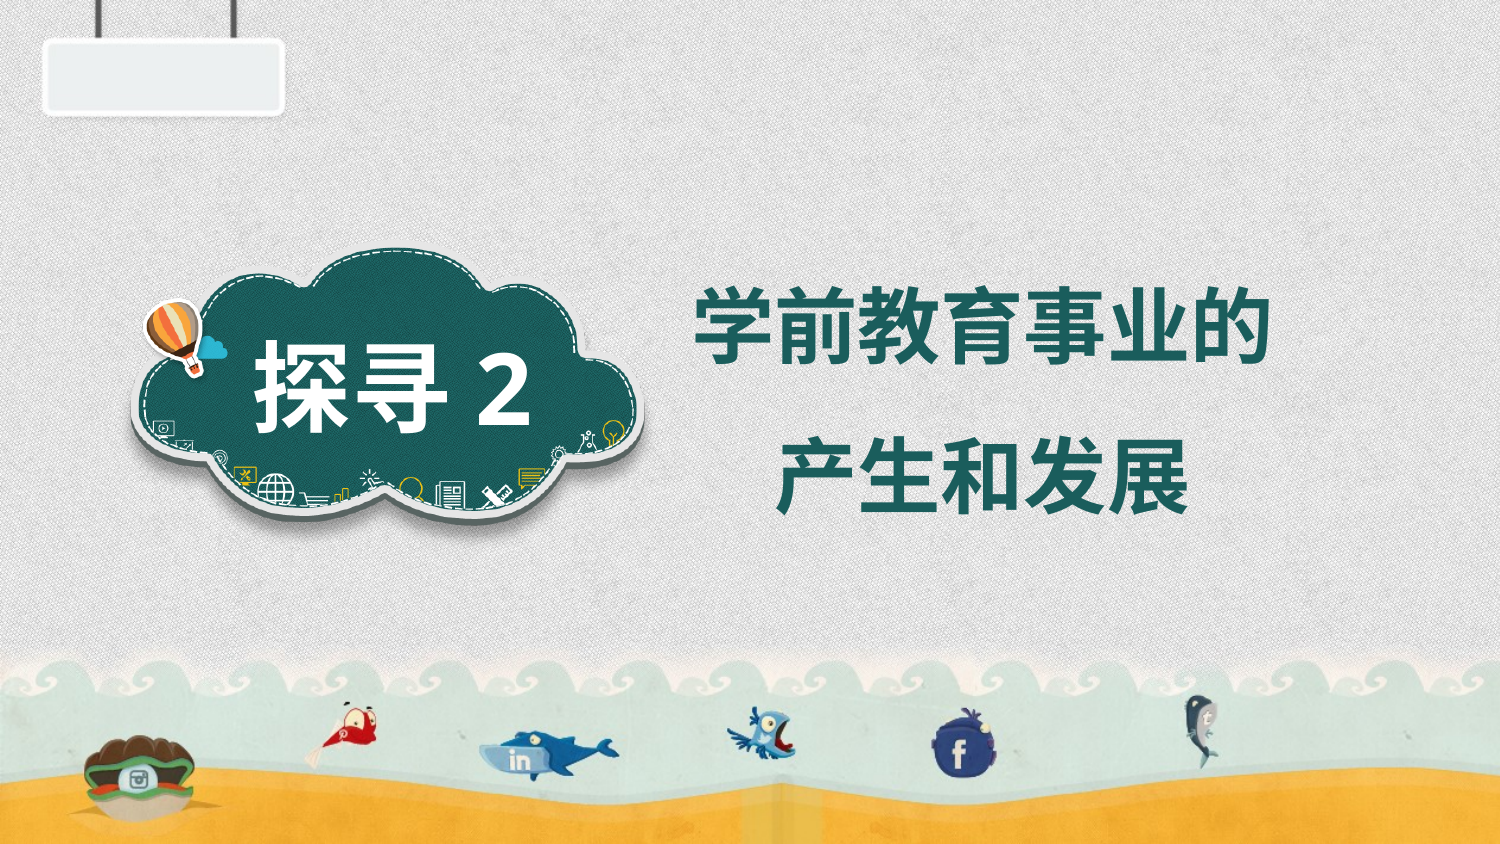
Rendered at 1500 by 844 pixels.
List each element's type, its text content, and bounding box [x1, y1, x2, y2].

text_box 学前教育事业的 产生和发展 [613, 216, 1352, 573]
picture [0, 0, 1500, 844]
